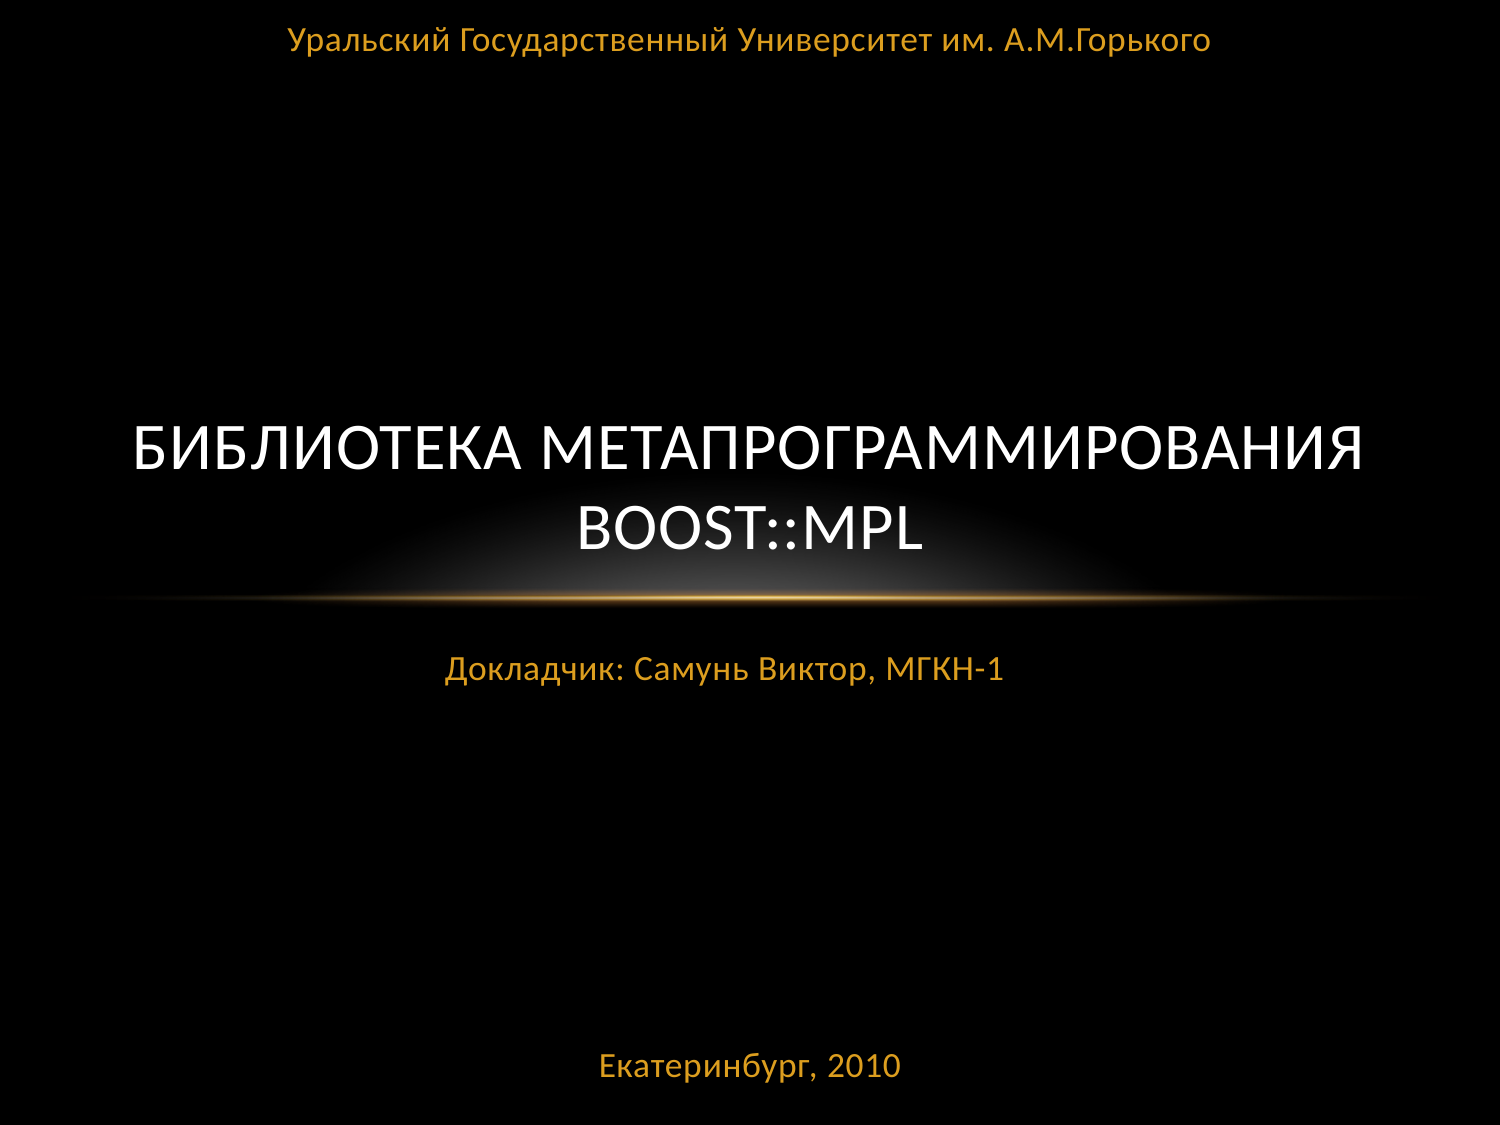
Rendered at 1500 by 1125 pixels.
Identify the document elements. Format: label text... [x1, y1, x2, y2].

text_box Екатеринбург, 2010 [224, 1034, 1275, 1106]
text_box Уральский Государственный Университет им. А.М.Горького [17, 8, 1483, 80]
title Библиотека метапрограммирования boost::MPL [112, 329, 1388, 571]
picture [0, 0, 1500, 750]
subtitle Докладчик: Самунь Виктор, МГКН-1 [200, 637, 1250, 925]
